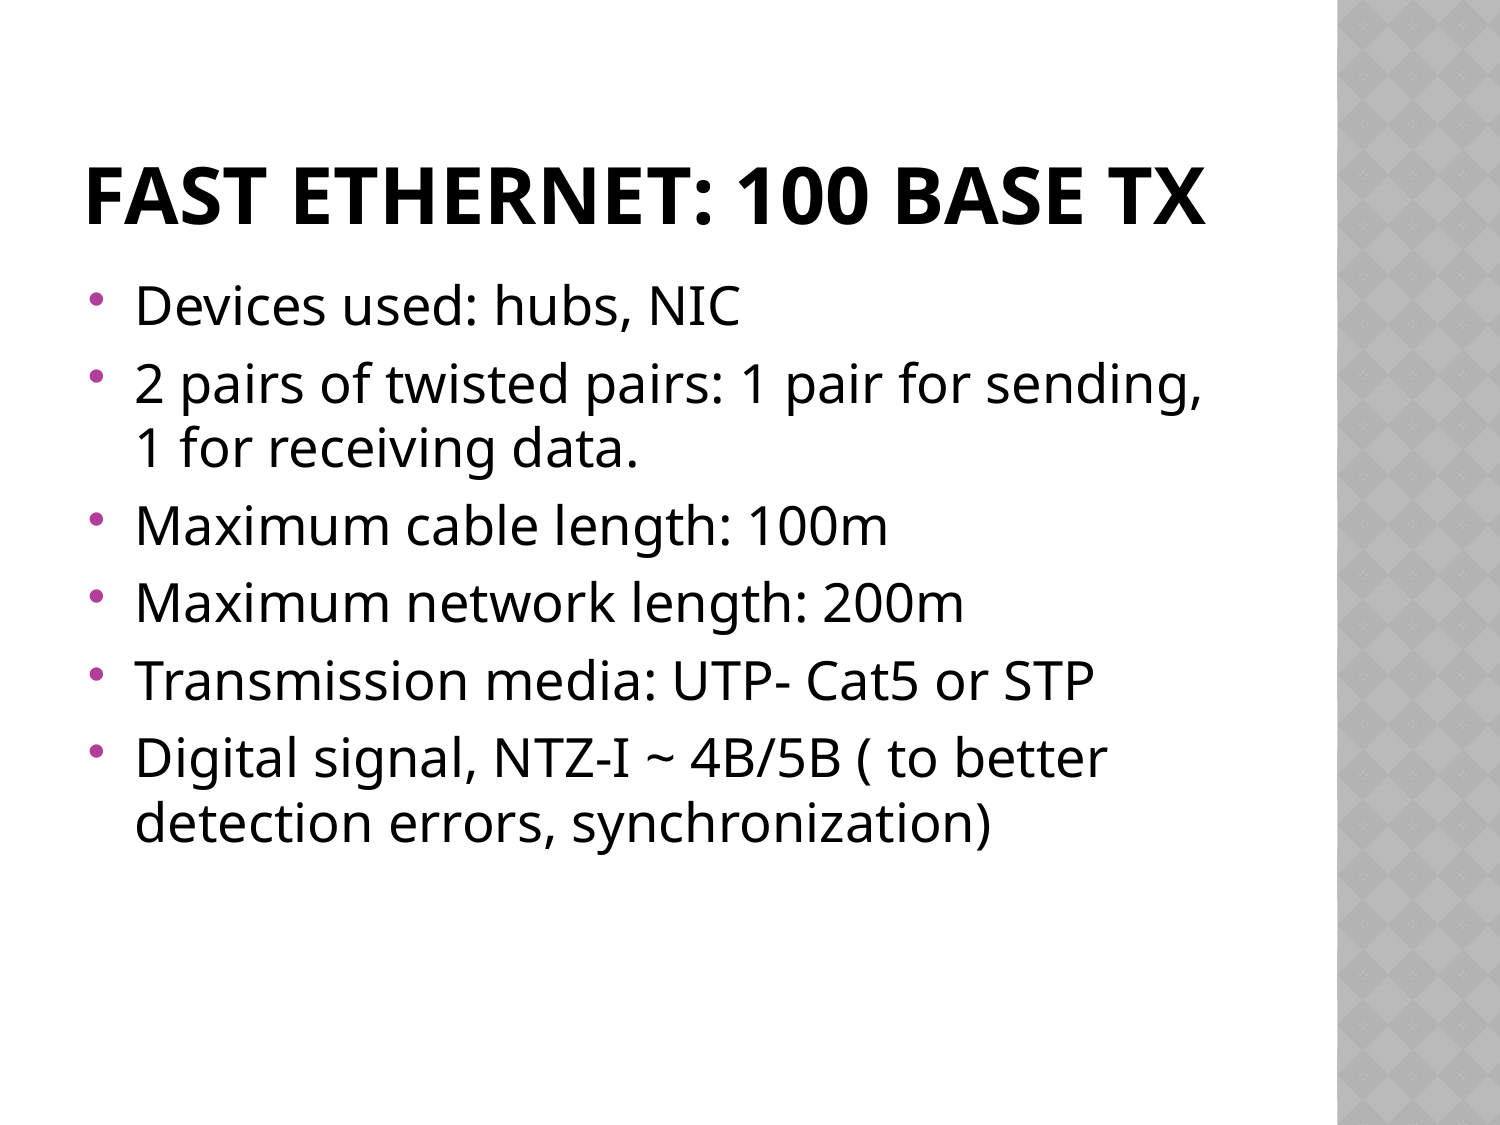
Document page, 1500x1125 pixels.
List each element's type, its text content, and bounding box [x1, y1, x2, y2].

list Devices used: hubs, NIC 2 pairs of twisted pairs: 1 pair for sending, 1 for receiving data. Maximum cable length: 100m Maximum network length: 200m Transmission media: UTP- Cat5 or STP Digital signal, NTZ-I ~ 4B/5B ( to better detection errors, synchronization) [75, 264, 1263, 1059]
title Fast Ethernet: 100 base TX [75, 52, 1263, 240]
